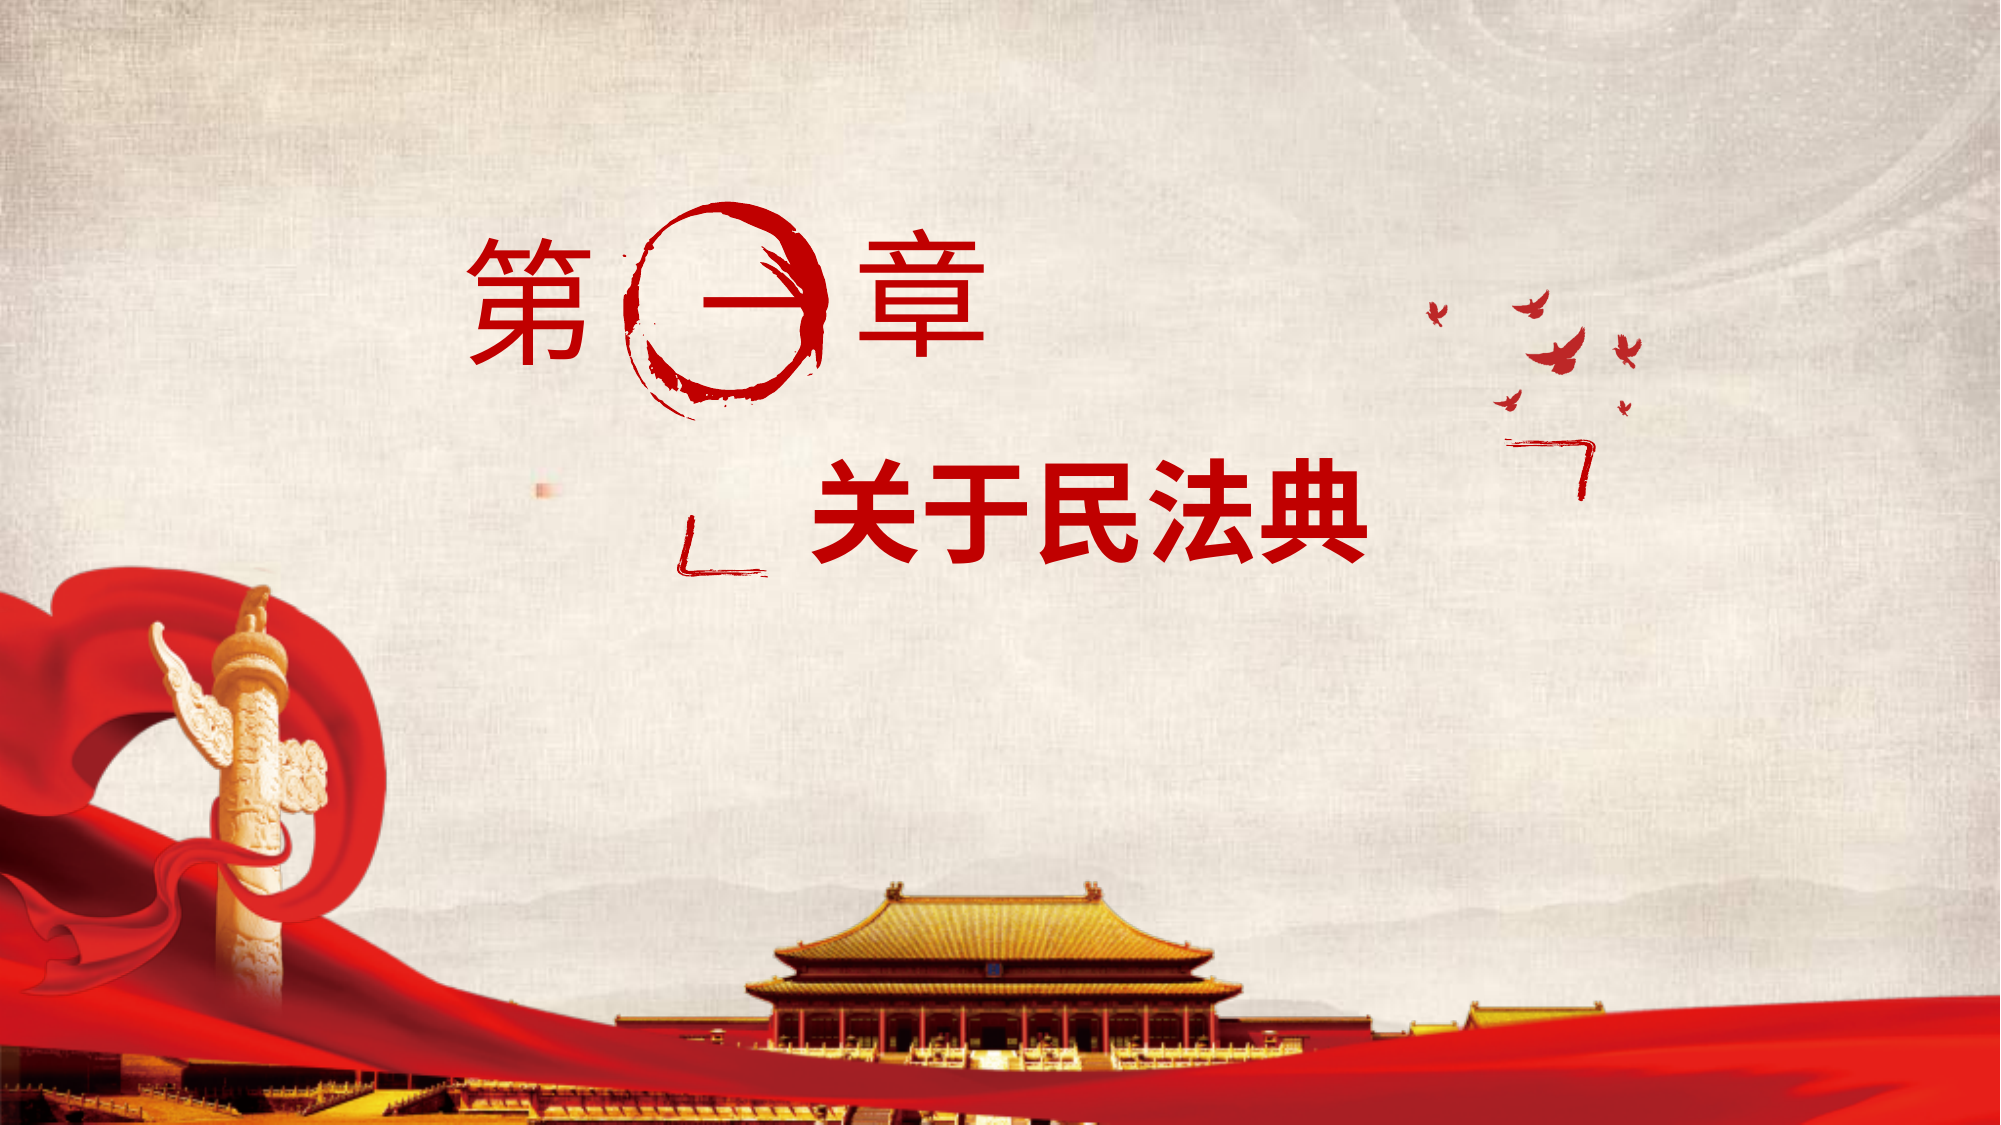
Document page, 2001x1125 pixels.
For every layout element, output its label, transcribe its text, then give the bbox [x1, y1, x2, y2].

text_box 第 [445, 209, 622, 391]
text_box [1577, 460, 1592, 502]
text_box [622, 201, 829, 421]
text_box 关于民法典 [793, 435, 1532, 595]
text_box 章 [838, 201, 1021, 399]
text_box [677, 515, 767, 577]
picture [0, 0, 2000, 1125]
